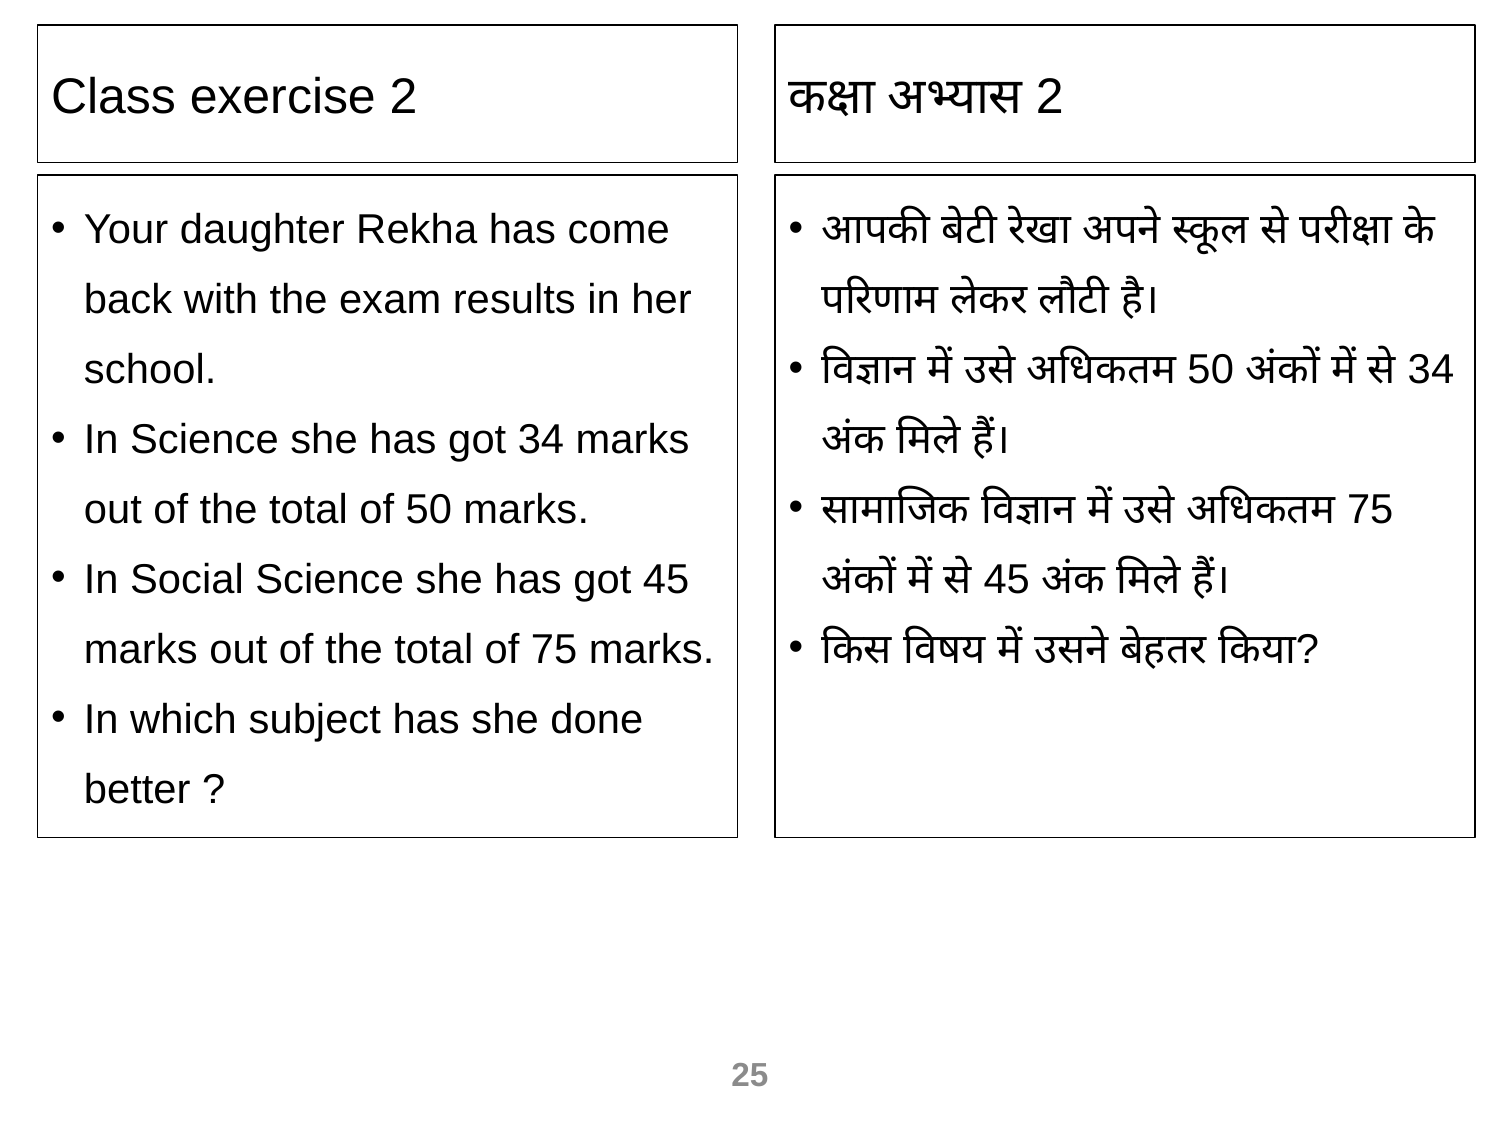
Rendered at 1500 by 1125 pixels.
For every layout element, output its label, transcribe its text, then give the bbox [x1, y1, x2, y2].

slide_number 25 [512, 1042, 988, 1103]
text_box Your daughter Rekha has come back with the exam results in her school. In Science she has got 34 marks out of the total of 50 marks. In Social Science she has got 45 marks out of the total of 75 marks. In which subject has she done better ? [37, 174, 738, 838]
text_box कक्षा अभ्यास 2 [774, 24, 1475, 163]
text_box आपकी बेटी रेखा अपने स्कूल से परीक्षा के परिणाम लेकर लौटी है। विज्ञान में उसे अधि‍कतम 50 अंकों में से 34 अंक मिले हैं। सामाजिक विज्ञान में उसे अधि‍कतम 75 अंकों में से 45 अंक मिले हैं। किस विषय में उसने बेहतर किया? [774, 174, 1475, 838]
text_box Class exercise 2 [37, 24, 738, 163]
